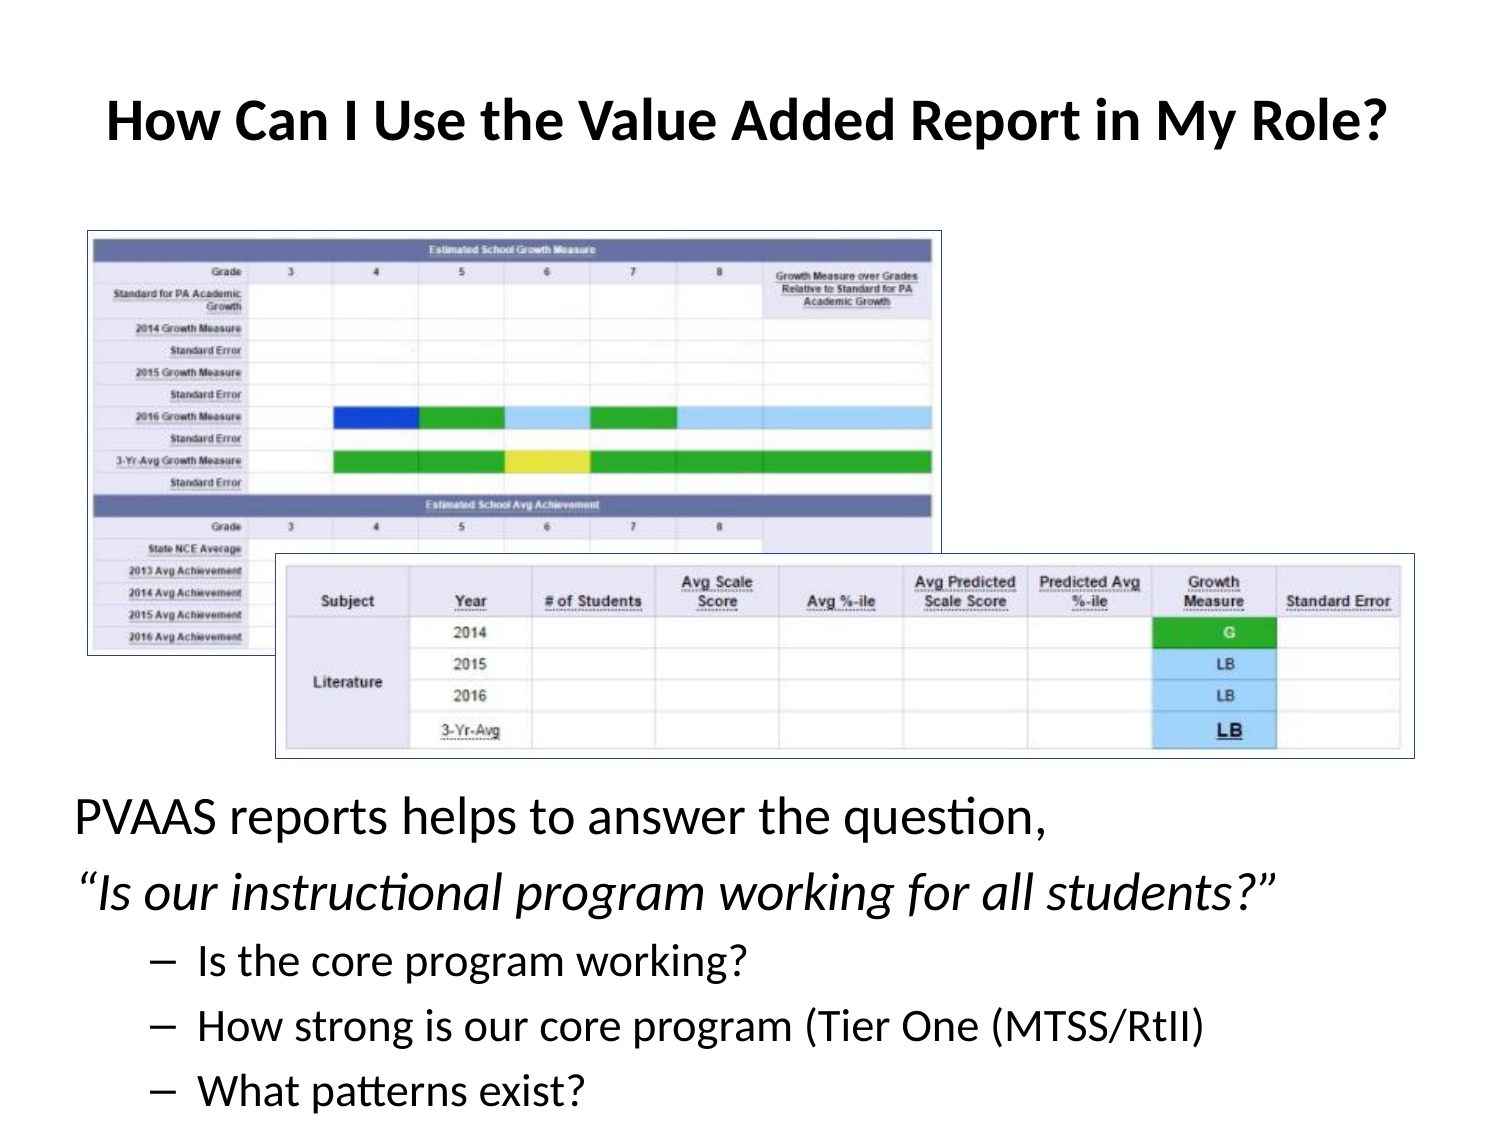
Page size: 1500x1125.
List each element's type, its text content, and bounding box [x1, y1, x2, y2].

list PVAAS reports helps to answer the question, “Is our instructional program working for all students?” Is the core program working? How strong is our core program (Tier One (MTSS/RtII) What patterns exist? [59, 725, 1435, 1125]
title How Can I Use the Value Added Report in My Role? [73, 50, 1424, 183]
picture [87, 230, 1416, 759]
